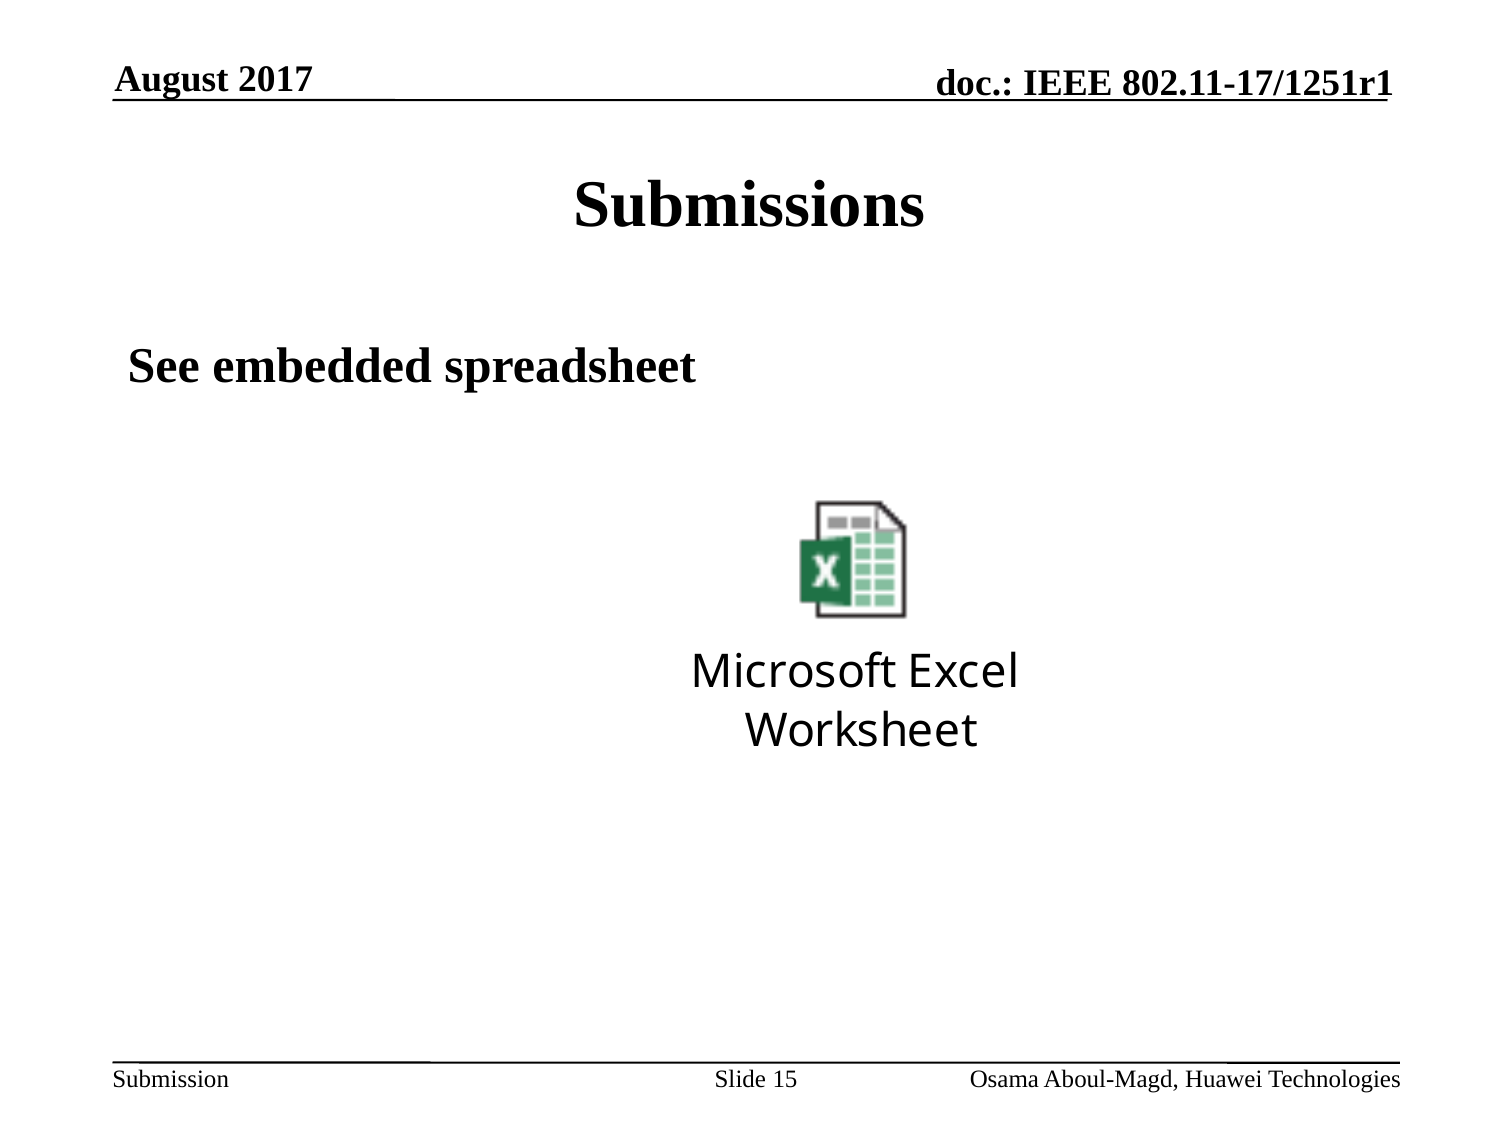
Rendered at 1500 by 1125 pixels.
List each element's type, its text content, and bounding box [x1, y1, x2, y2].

title Submissions [112, 112, 1388, 288]
slide_number Slide 15 [712, 1061, 800, 1123]
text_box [674, 498, 1047, 813]
list See embedded spreadsheet [112, 324, 1388, 1000]
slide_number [114, 54, 423, 100]
footer Osama Aboul-Magd, Huawei Technologies [878, 1061, 1402, 1093]
